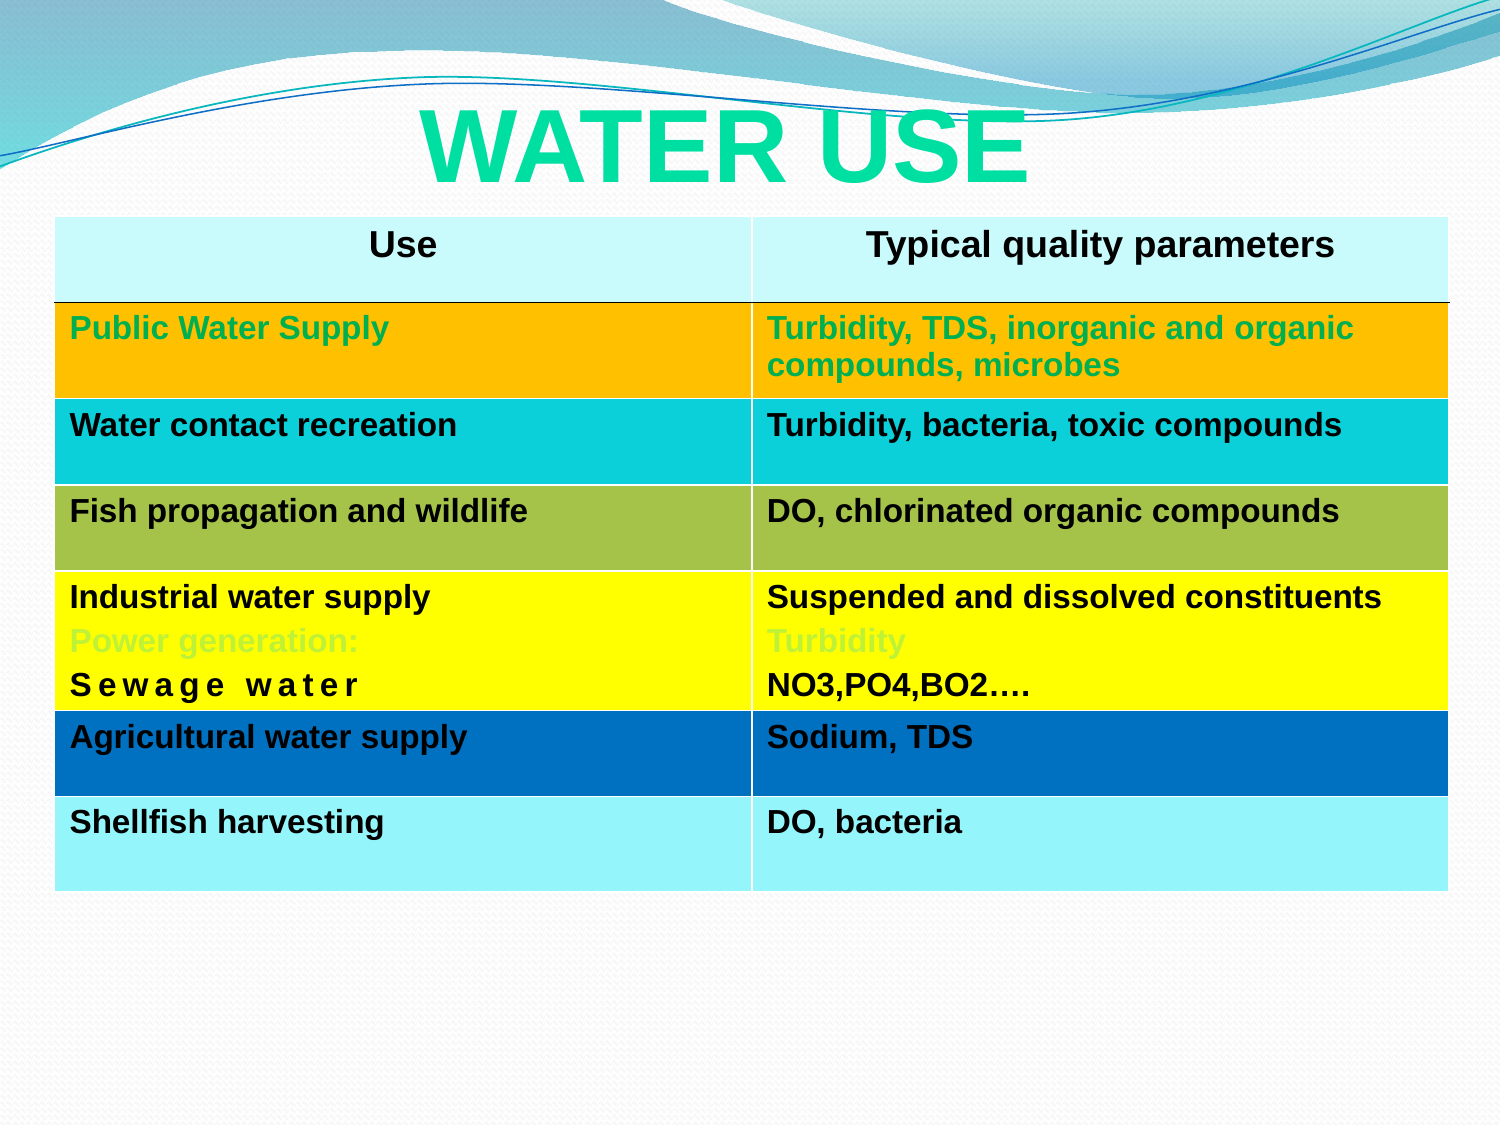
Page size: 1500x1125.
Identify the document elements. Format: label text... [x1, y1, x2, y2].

table_cell Sodium, TDS [753, 711, 1448, 796]
table_cell Water contact recreation [55, 399, 751, 484]
title Water Use [65, 66, 1416, 204]
table_cell Turbidity, TDS, inorganic and organic compounds, microbes [753, 303, 1448, 398]
table_cell Industrial water supply Power generation: Sewage water [55, 572, 751, 710]
table_cell DO, bacteria [753, 797, 1448, 891]
table_header Use [55, 217, 751, 302]
table_cell Public Water Supply [55, 303, 751, 398]
table_cell Turbidity, bacteria, toxic compounds [753, 399, 1448, 484]
table_cell Shellfish harvesting [55, 797, 751, 891]
table_cell Fish propagation and wildlife [55, 486, 751, 570]
table_header Typical quality parameters [753, 217, 1448, 302]
table_cell DO, chlorinated organic compounds [753, 486, 1448, 570]
table_cell Suspended and dissolved constituents Turbidity NO3,PO4,BO2…. [753, 572, 1448, 710]
table_cell Agricultural water supply [55, 711, 751, 796]
